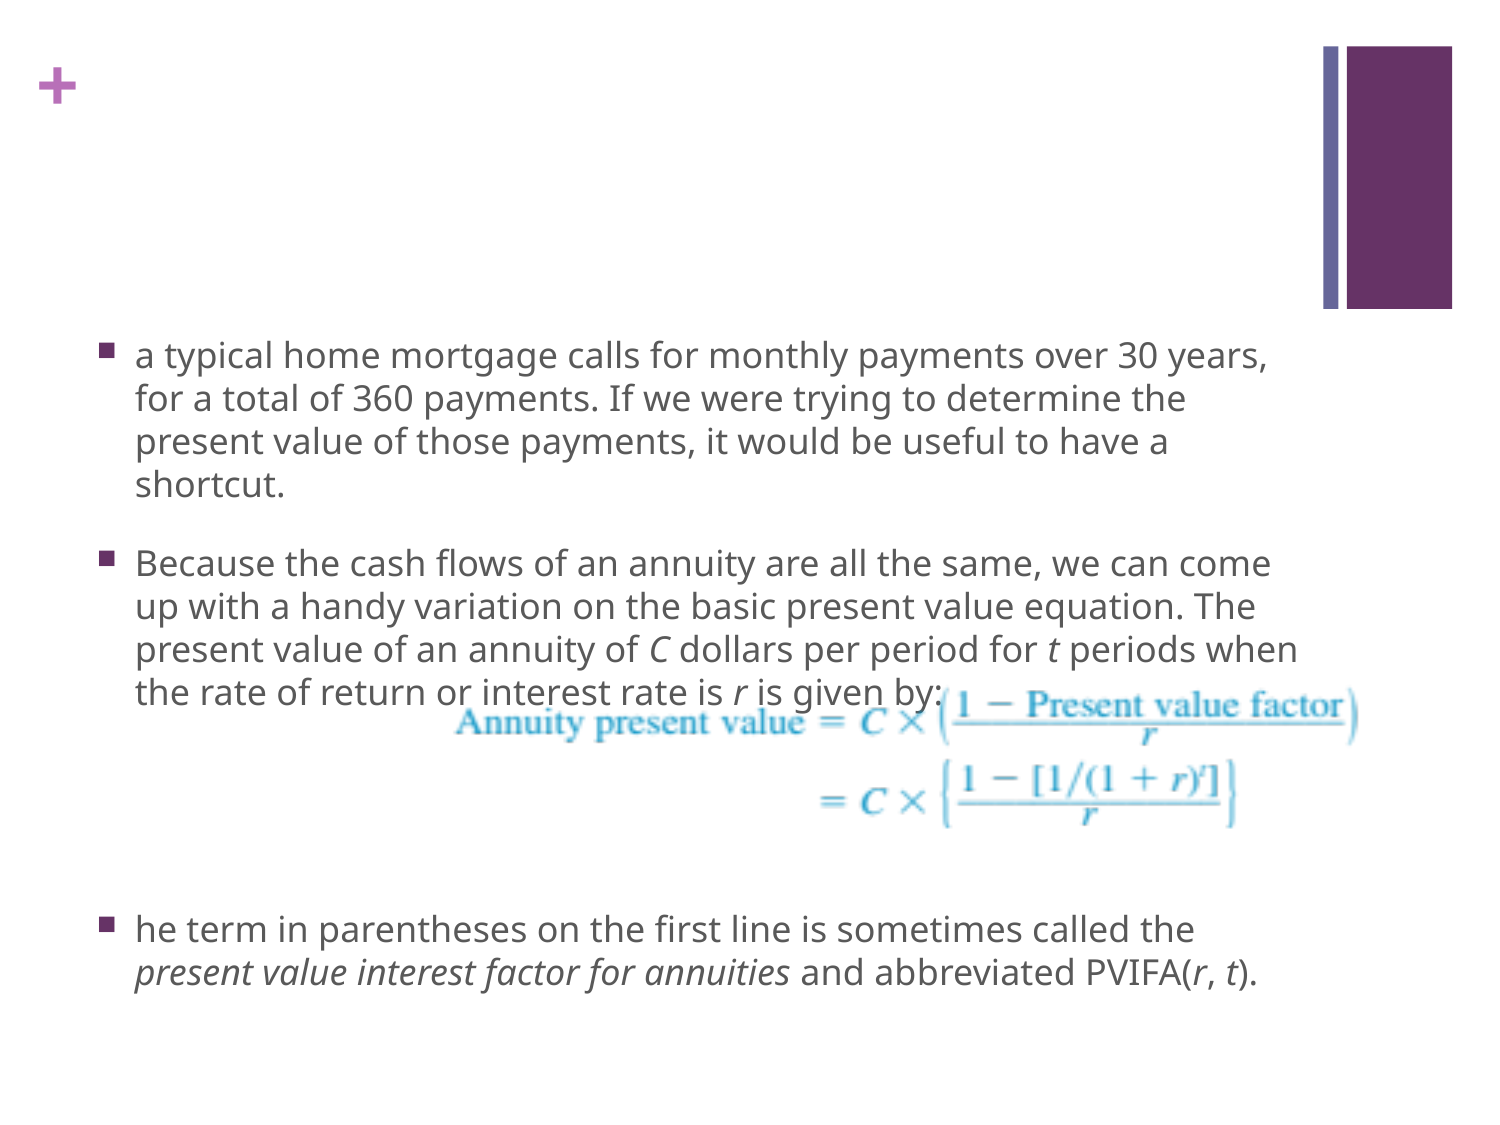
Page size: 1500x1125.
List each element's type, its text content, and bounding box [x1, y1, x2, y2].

picture [418, 669, 1434, 844]
list a typical home mortgage calls for monthly payments over 30 years, for a total of 360 payments. If we were trying to determine the present value of those payments, it would be useful to have a shortcut. Because the cash flows of an annuity are all the same, we can come up with a handy variation on the basic present value equation. The present value of an annuity of C dollars per period for t periods when the rate of return or interest rate is r is given by: he term in parentheses on the first line is sometimes called the present value interest factor for annuities and abbreviated PVIFA(r, t). [81, 324, 1322, 1005]
